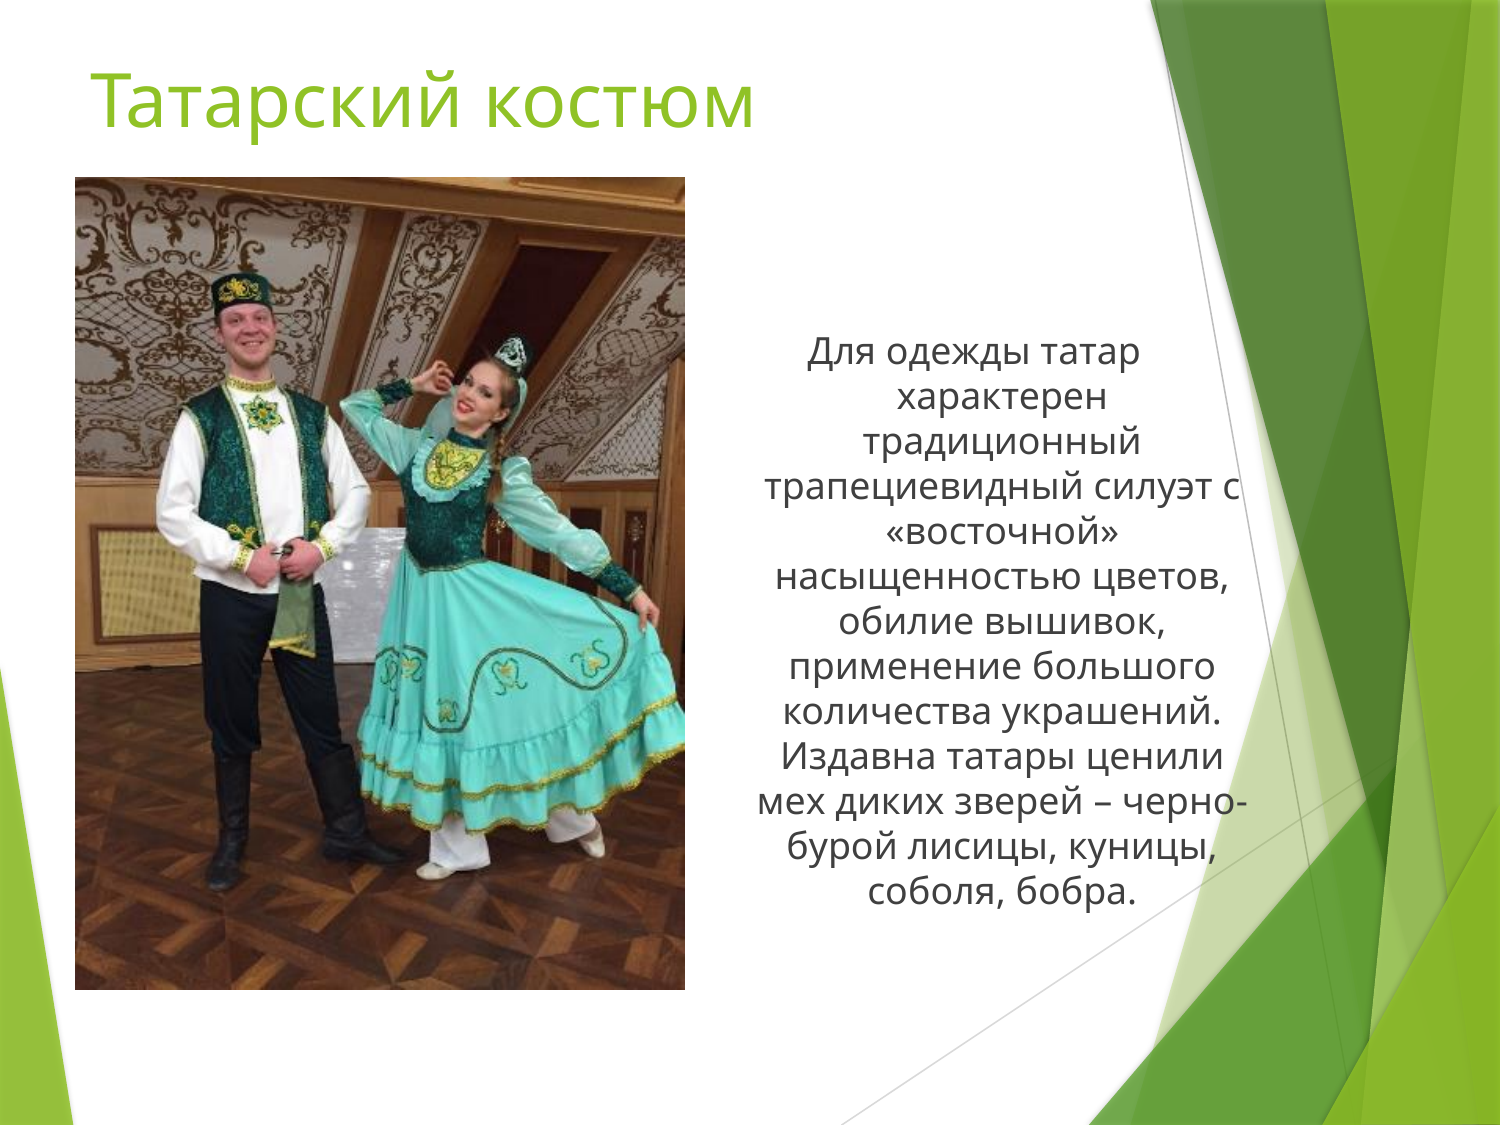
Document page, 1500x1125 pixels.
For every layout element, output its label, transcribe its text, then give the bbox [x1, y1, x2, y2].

title Татарский костюм [75, 45, 1425, 233]
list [74, 176, 685, 990]
list Для одежды татар характерен традиционный трапециевидный силуэт с «восточной» насыщенностью цветов, обилие вышивок, применение большого количества украшений. Издавна татары ценили мех диких зверей – черно-бурой лисицы, куницы, соболя, бобра. [690, 319, 1265, 924]
